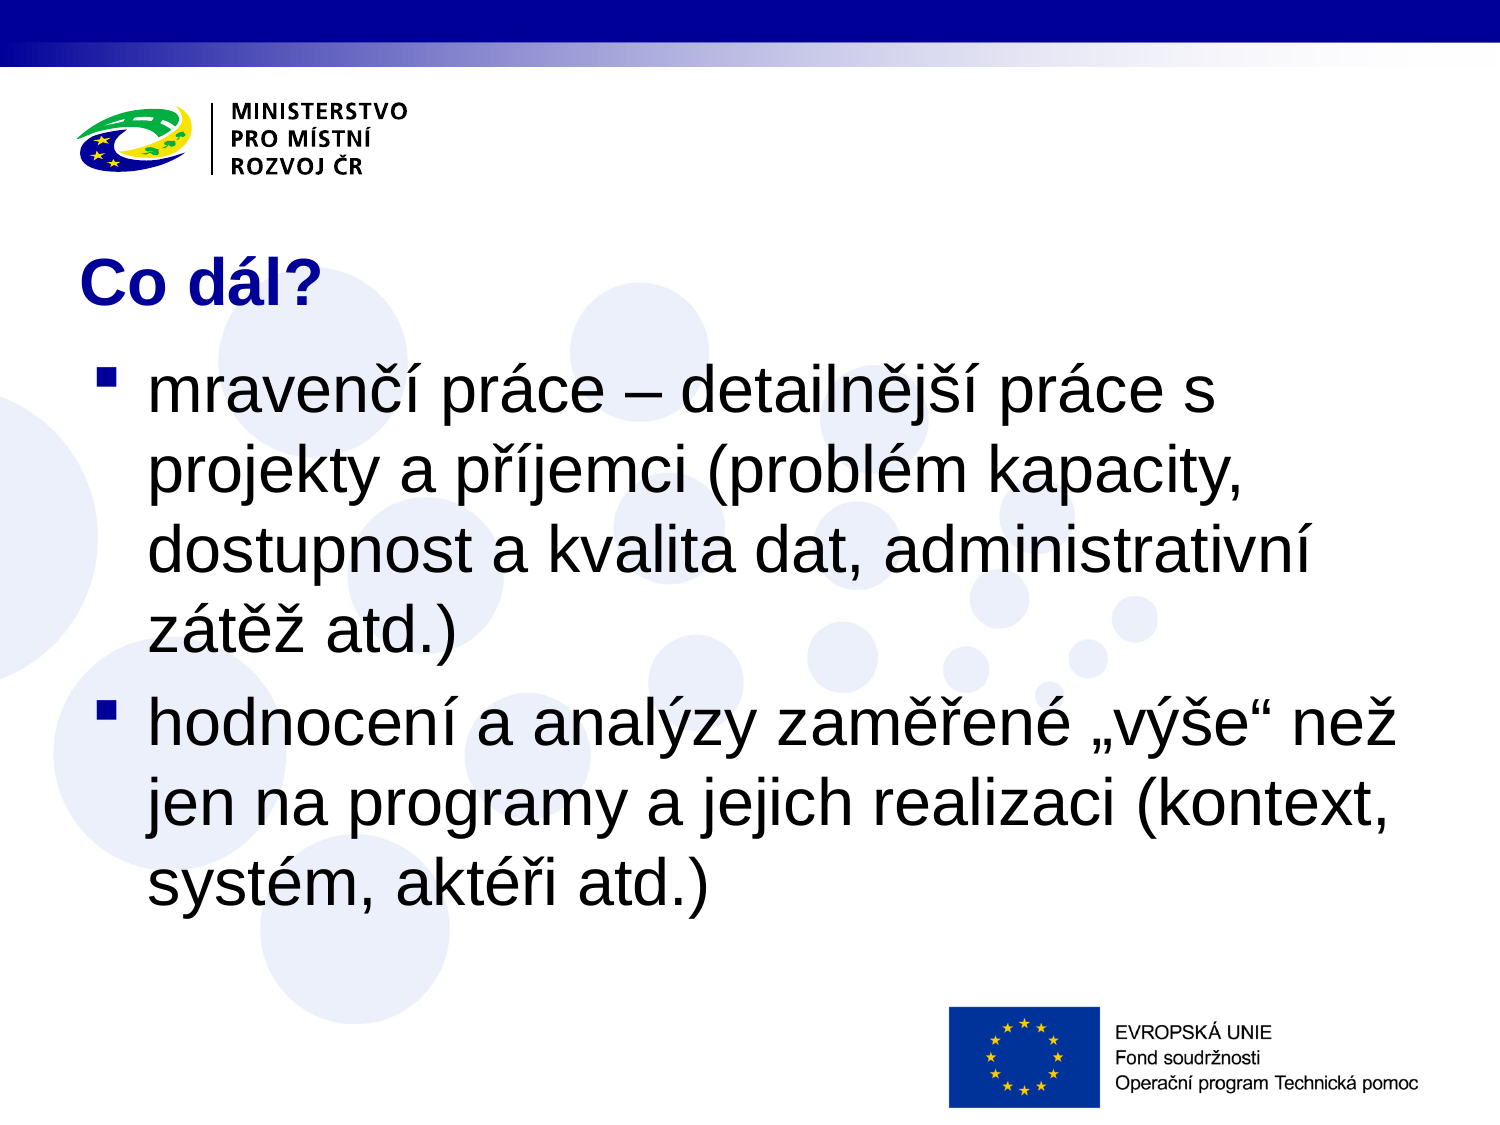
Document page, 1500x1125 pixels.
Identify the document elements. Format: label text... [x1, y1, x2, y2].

title Co dál? [64, 231, 1425, 315]
picture [0, 267, 1452, 1125]
list mravenčí práce – detailnější práce s projekty a příjemci (problém kapacity, dostupnost a kvalita dat, administrativní zátěž atd.) hodnocení a analýzy zaměřené „výše“ než jen na programy a jejich realizaci (kontext, systém, aktéři atd.) [76, 338, 1427, 976]
